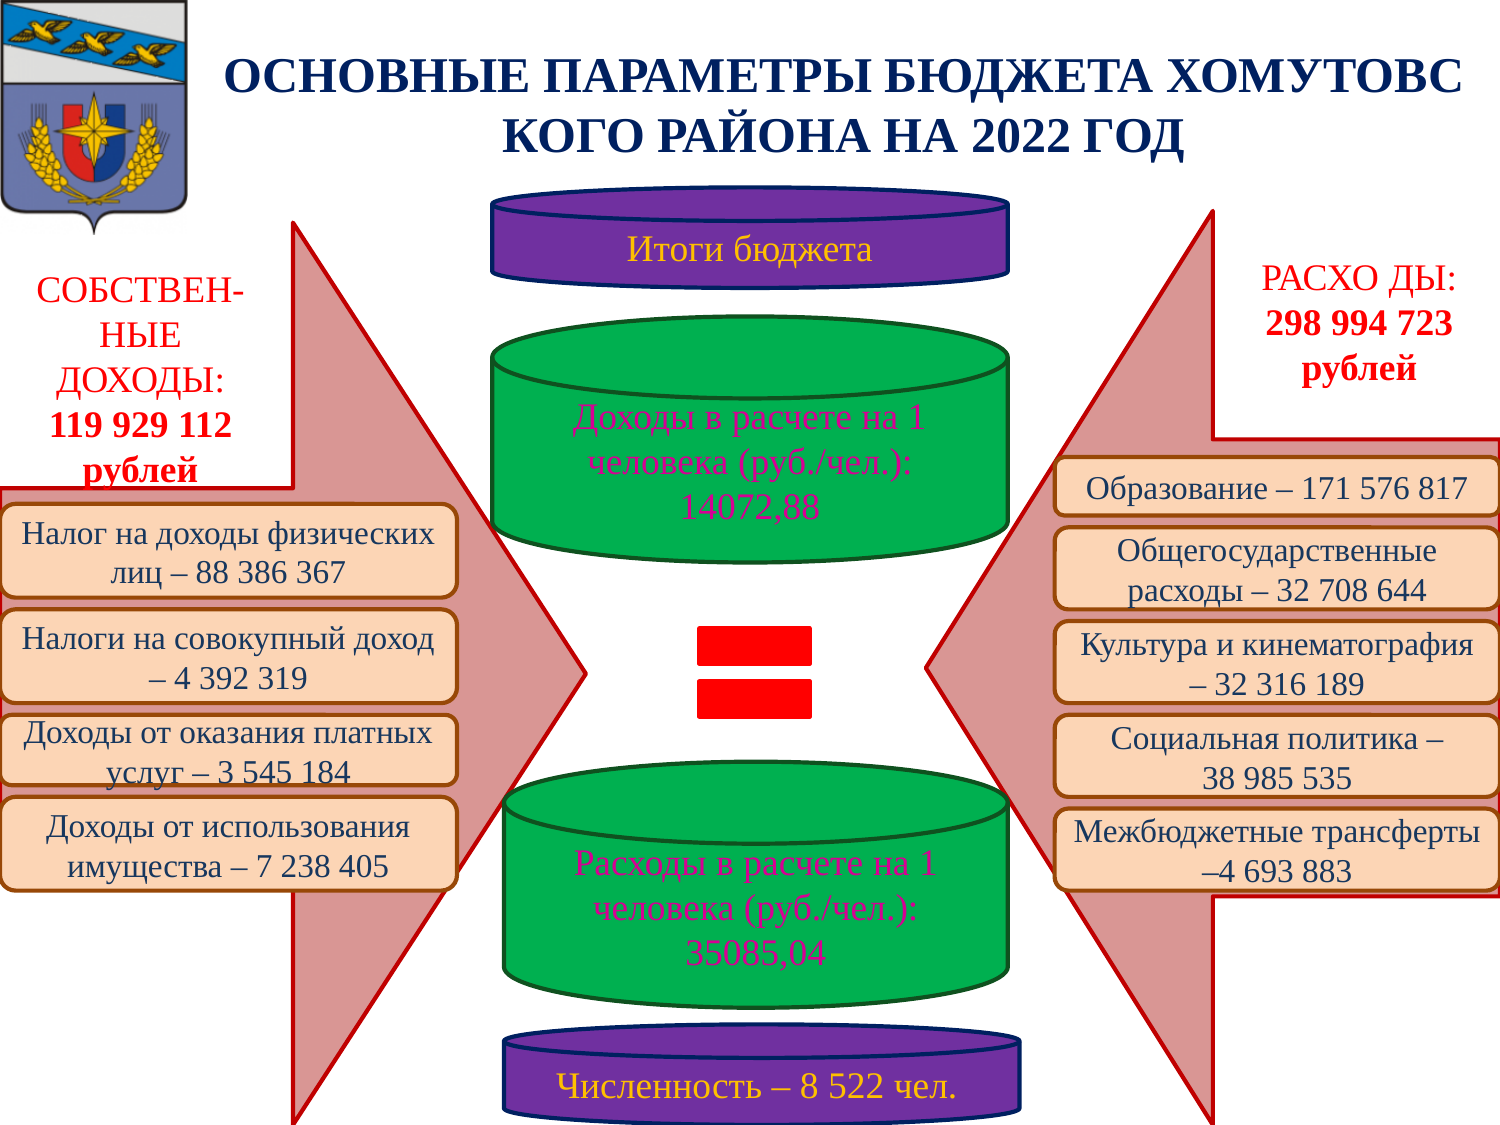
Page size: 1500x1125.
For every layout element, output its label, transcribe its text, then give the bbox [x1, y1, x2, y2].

text_box [924, 208, 1500, 873]
text_box ОСНОВНЫЕ ПАРАМЕТРЫ БЮДЖЕТА ХОМУТОВС КОГО РАЙОНА НА 2022 ГОД [191, 35, 1500, 170]
text_box [697, 626, 812, 666]
text_box [0, 220, 588, 872]
text_box Доходы от оказания платных услуг – 3 545 184 [0, 712, 460, 788]
text_box Доходы от использования имущества – 7 238 405 [0, 794, 460, 893]
text_box Расходы в расчете на 1 человека (руб./чел.): 35085,04 [501, 759, 1010, 1010]
text_box [290, 893, 447, 1125]
text_box РАСХО ДЫ: 298 994 723 рублей [1218, 246, 1500, 396]
picture [0, 0, 188, 235]
text_box Образование – 171 576 817 [1052, 454, 1500, 518]
text_box Итоги бюджета [490, 185, 1010, 291]
text_box СОБСТВЕН-НЫЕ ДОХОДЫ: 119 929 112 рублей [0, 257, 282, 498]
text_box Культура и кинематография – 32 316 189 [1052, 618, 1500, 706]
text_box Общегосударственные расходы – 32 708 644 [1052, 525, 1500, 612]
text_box Налог на доходы физических лиц – 88 386 367 [0, 501, 460, 600]
text_box Социальная политика – 38 985 535 [1052, 712, 1500, 799]
text_box Доходы в расчете на 1 человека (руб./чел.): 14072,88 [490, 314, 1010, 565]
text_box Межбюджетные трансферты –4 693 883 [1052, 806, 1500, 893]
text_box Численность – 8 522 чел. [501, 1022, 1022, 1125]
text_box Налоги на совокупный доход – 4 392 319 [0, 607, 460, 706]
text_box [697, 679, 812, 719]
text_box [1064, 887, 1500, 1125]
